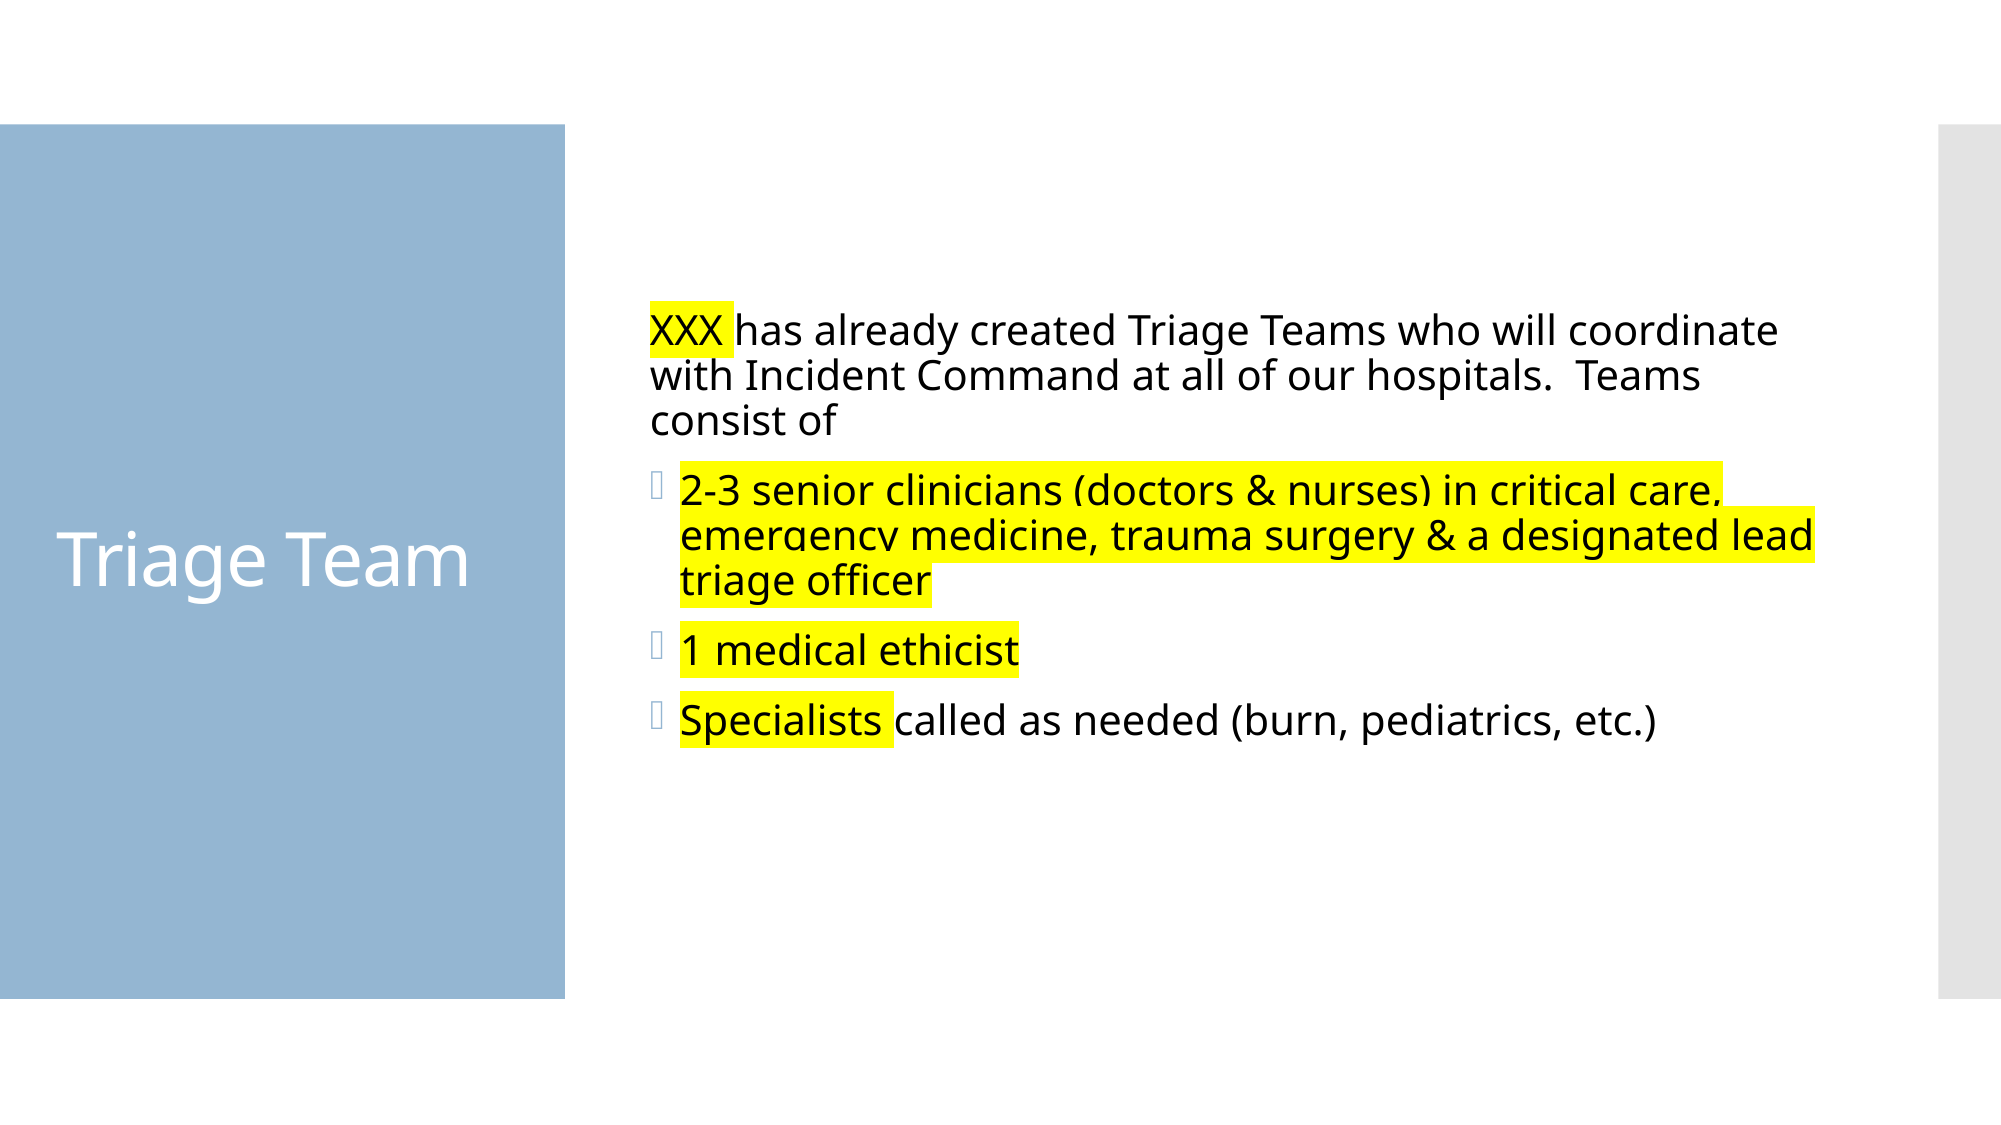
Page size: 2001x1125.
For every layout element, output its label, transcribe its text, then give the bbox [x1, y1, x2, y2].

list XXX has already created Triage Teams who will coordinate with Incident Command at all of our hospitals. Teams consist of 2-3 senior clinicians (doctors & nurses) in critical care, emergency medicine, trauma surgery & a designated lead triage officer 1 medical ethicist Specialists called as needed (burn, pediatrics, etc.) [634, 141, 1835, 982]
title Triage Team [41, 184, 525, 940]
